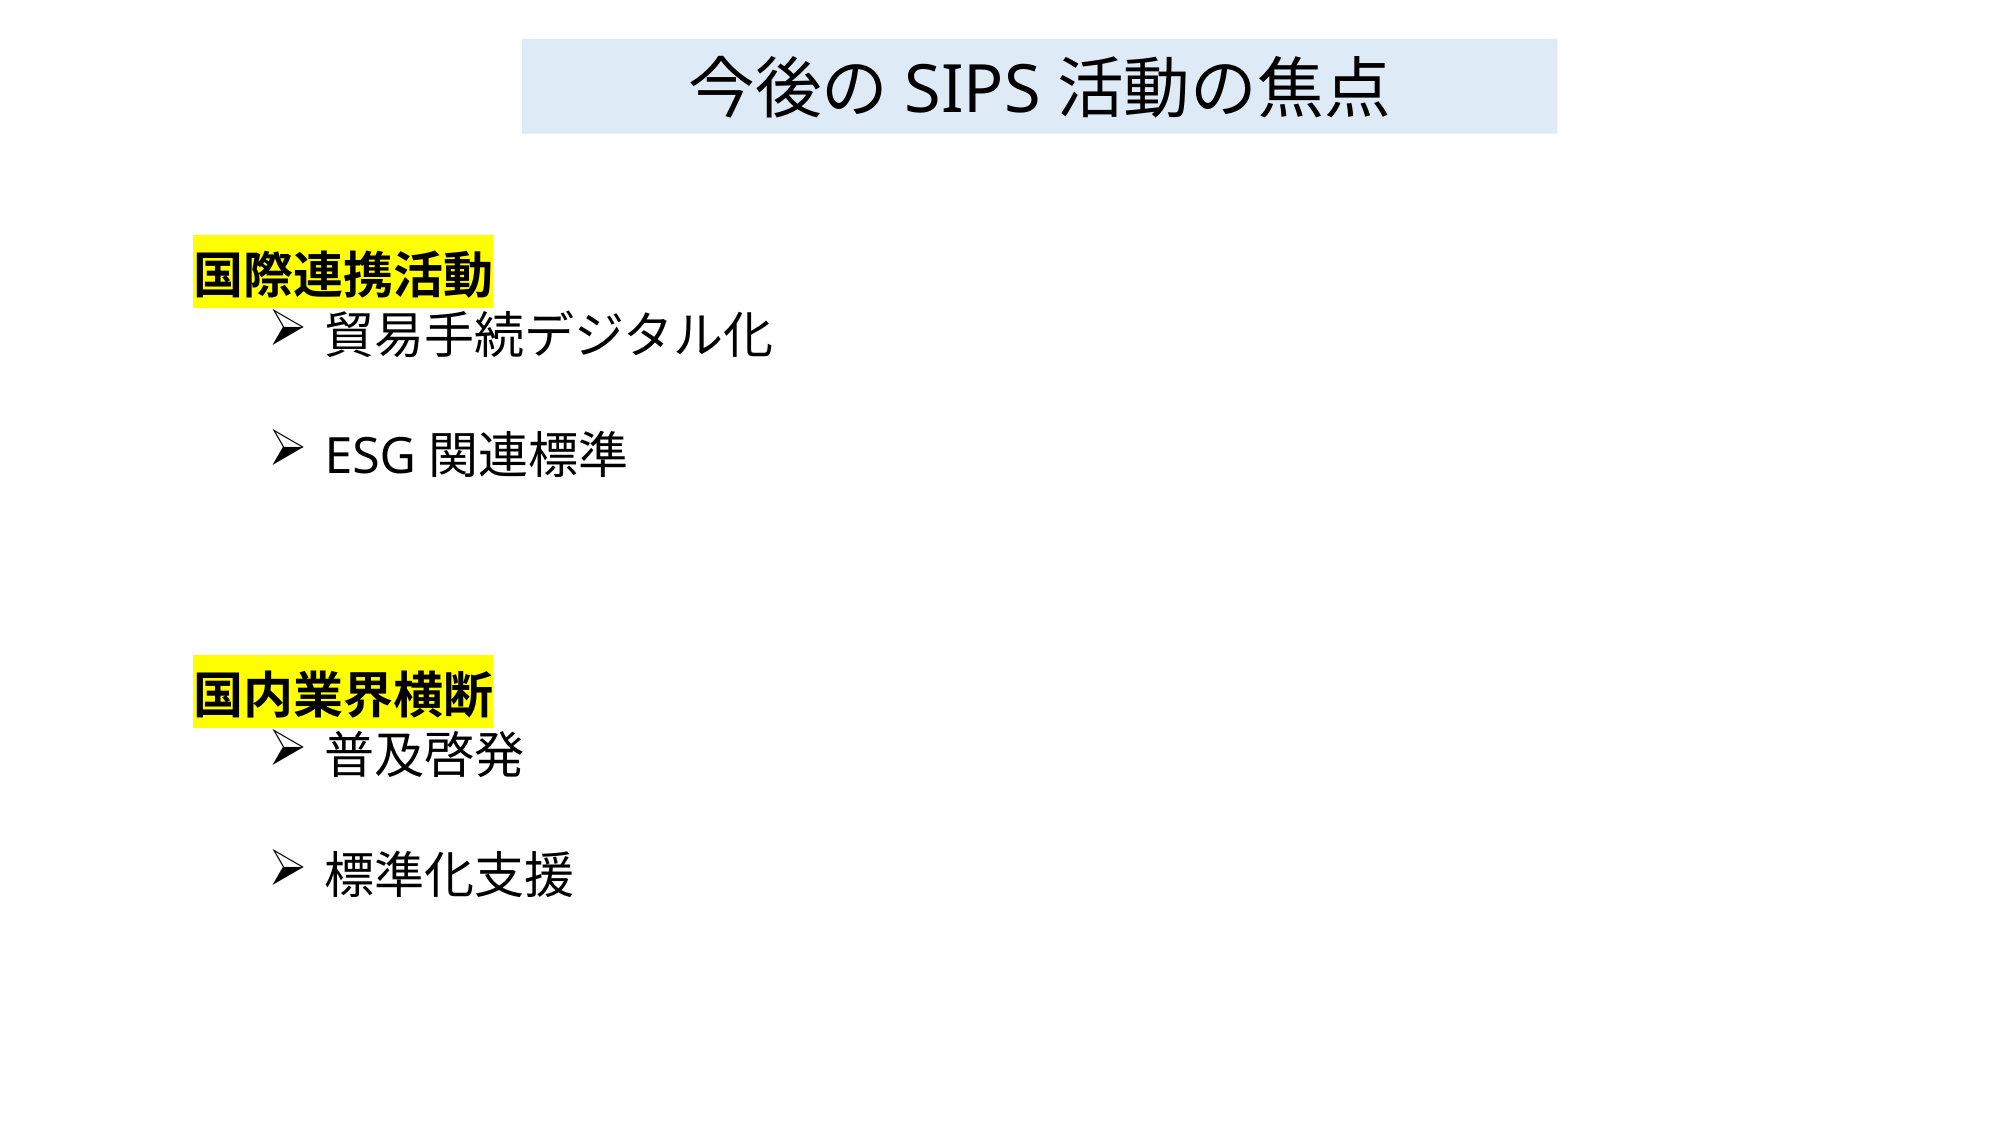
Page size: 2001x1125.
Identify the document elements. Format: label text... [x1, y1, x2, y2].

text_box 今後のSIPS活動の焦点 [521, 38, 1558, 134]
text_box 国際連携活動 貿易手続デジタル化 ESG関連標準 国内業界横断 普及啓発 標準化支援 [178, 235, 1812, 971]
